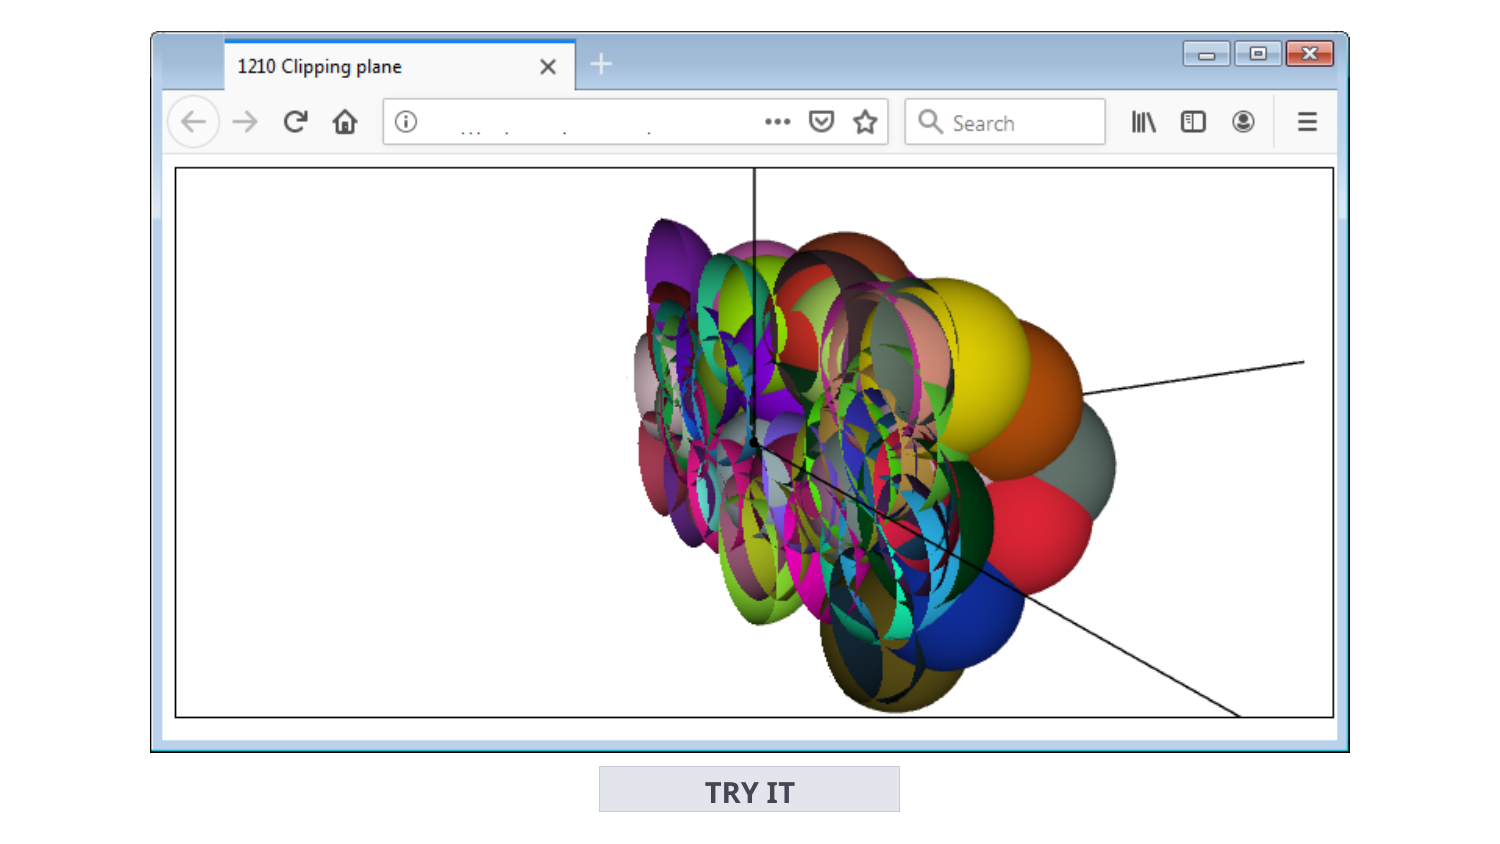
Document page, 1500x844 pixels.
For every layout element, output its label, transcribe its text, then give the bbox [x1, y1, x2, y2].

picture [149, 31, 1351, 753]
text_box TRY IT [599, 766, 900, 812]
